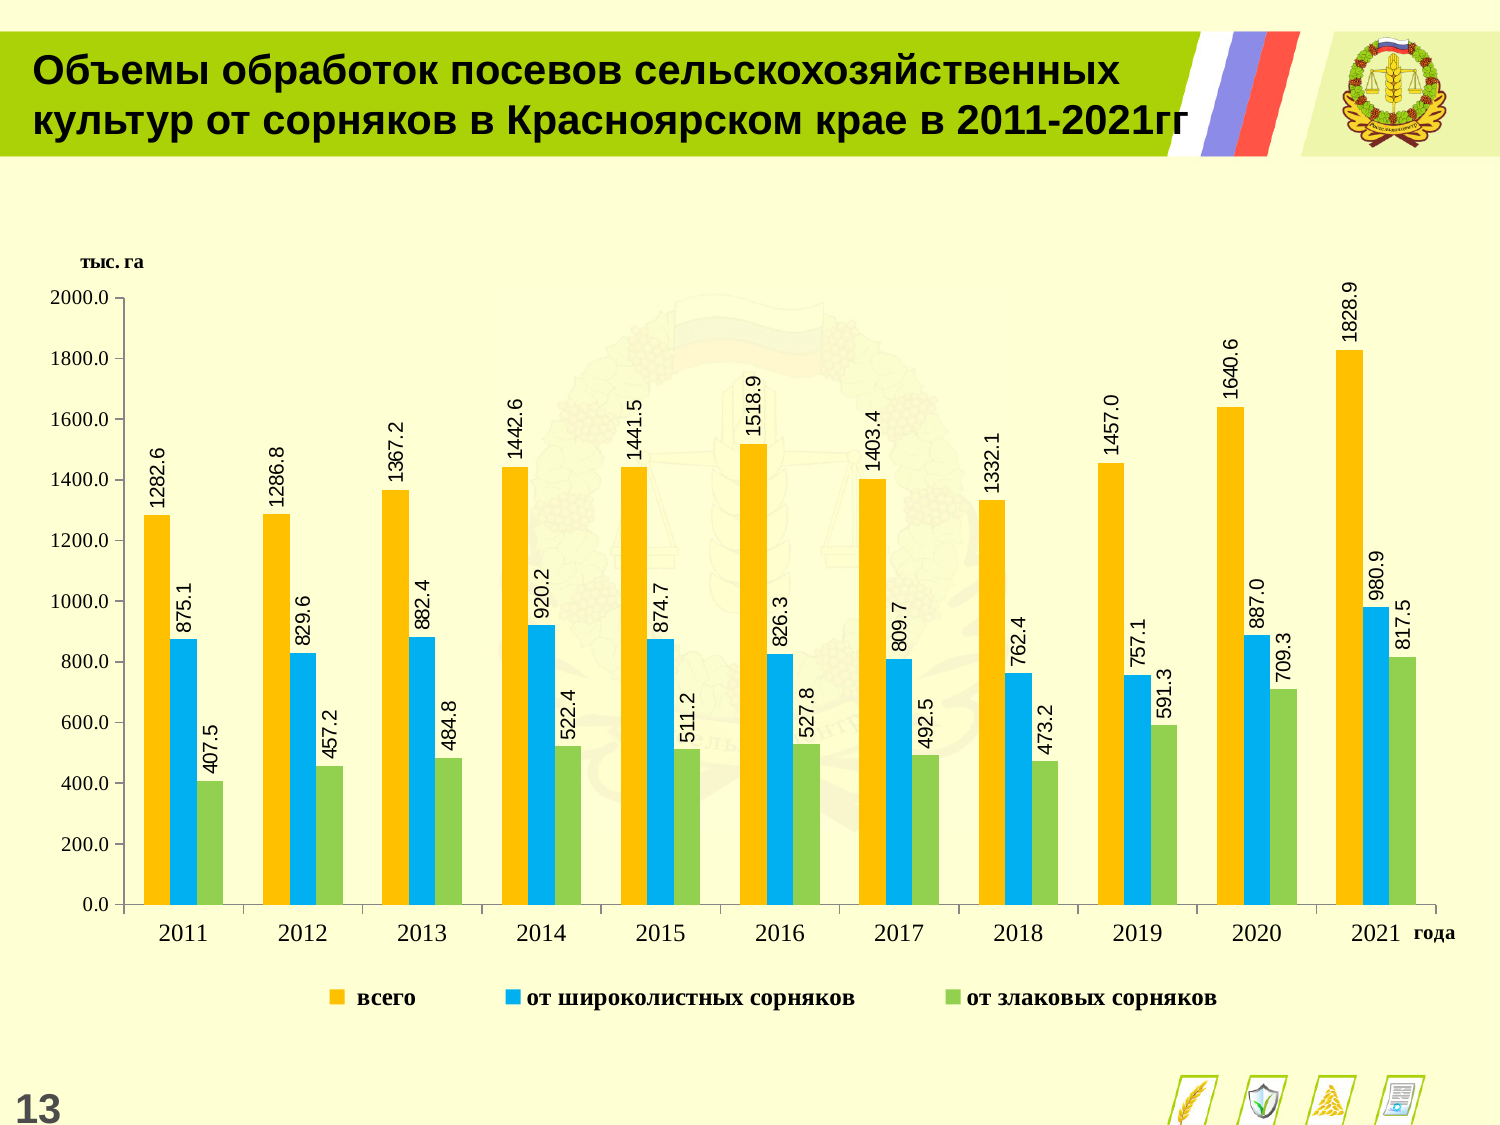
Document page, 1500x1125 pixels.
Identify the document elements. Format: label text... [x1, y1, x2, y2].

list Объемы обработок посевов сельскохозяйственных культур от сорняков в Красноярском крае в 2011-2021гг [17, 31, 1211, 155]
picture [0, 0, 1500, 1125]
chart [29, 207, 1471, 1095]
slide_number 13 [0, 1089, 89, 1125]
